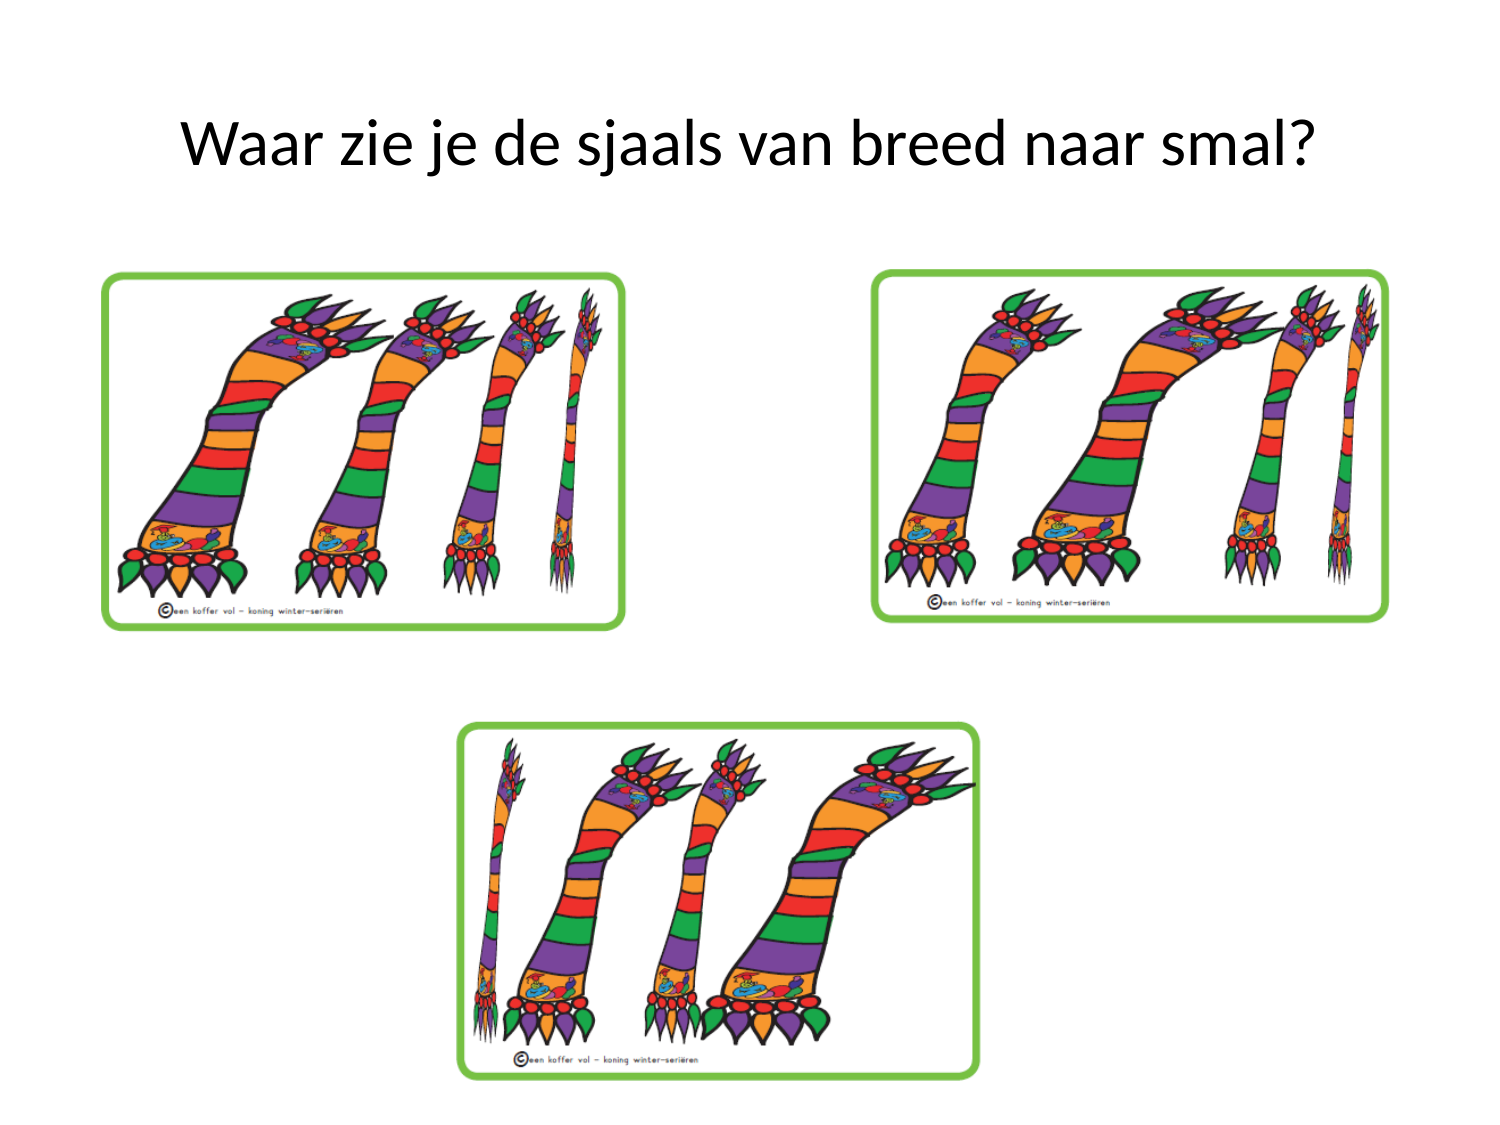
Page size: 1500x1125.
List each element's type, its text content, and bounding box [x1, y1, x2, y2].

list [100, 266, 633, 639]
picture [454, 715, 986, 1090]
title Waar zie je de sjaals van breed naar smal? [75, 45, 1425, 233]
picture [867, 266, 1399, 630]
